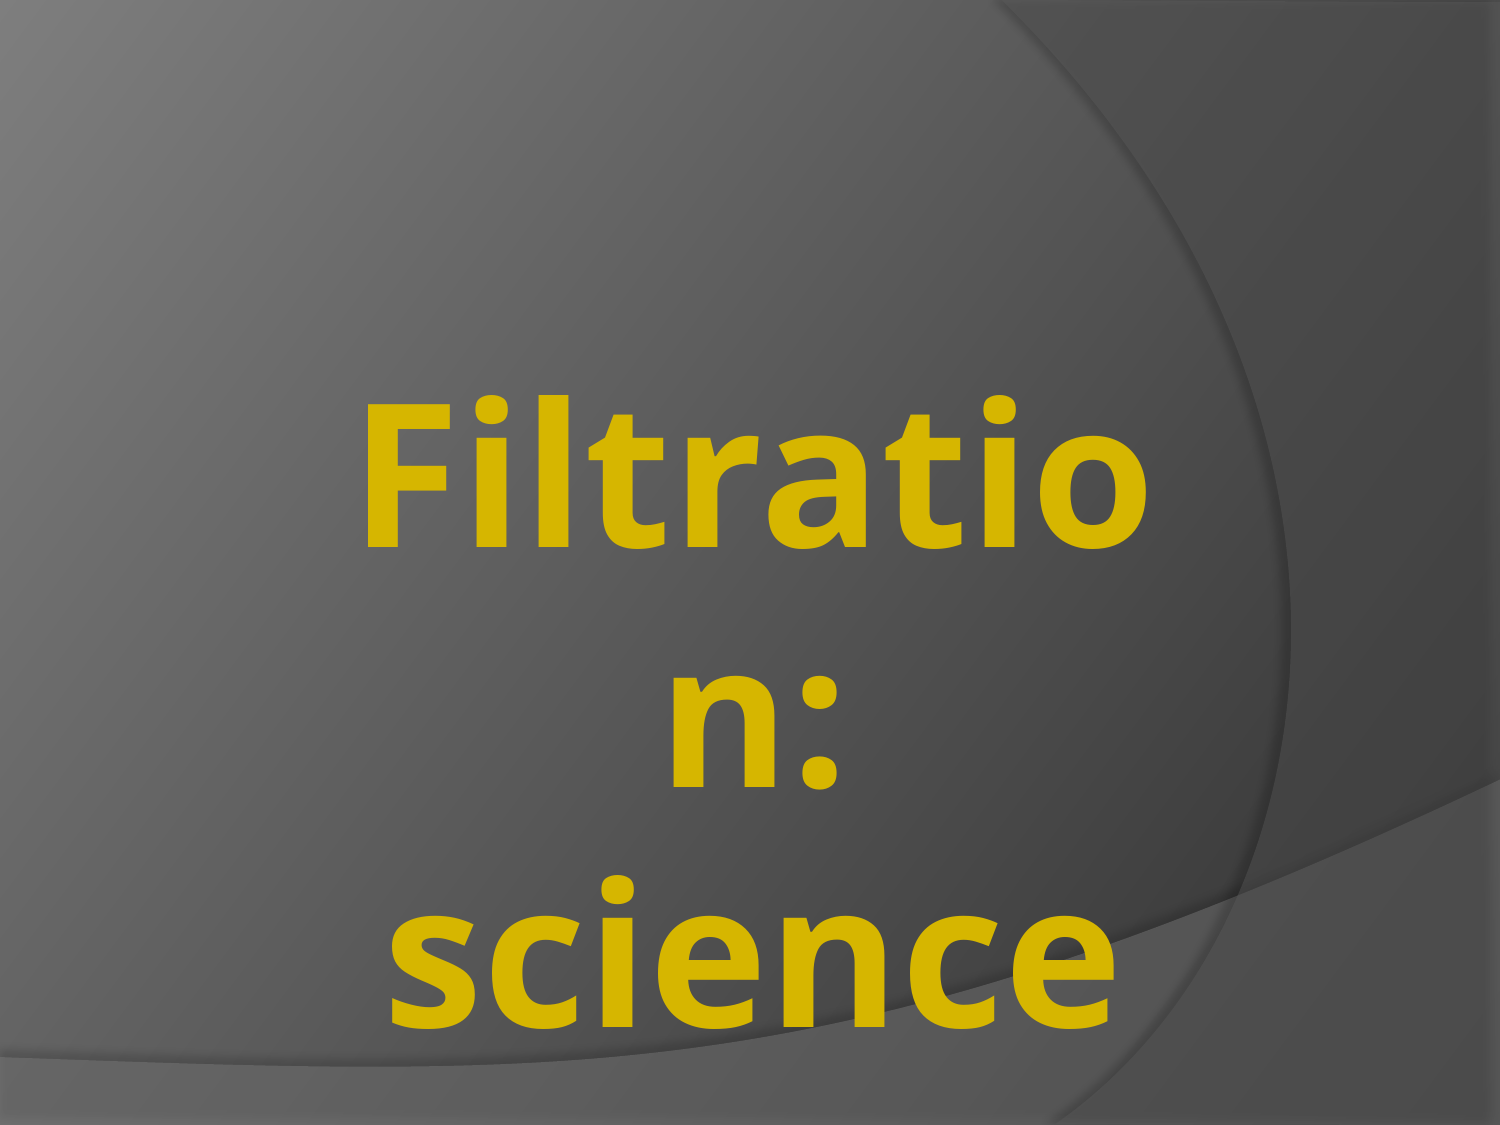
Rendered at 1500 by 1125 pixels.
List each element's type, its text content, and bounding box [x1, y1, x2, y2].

text_box Filtration: science report [280, 339, 1228, 1125]
